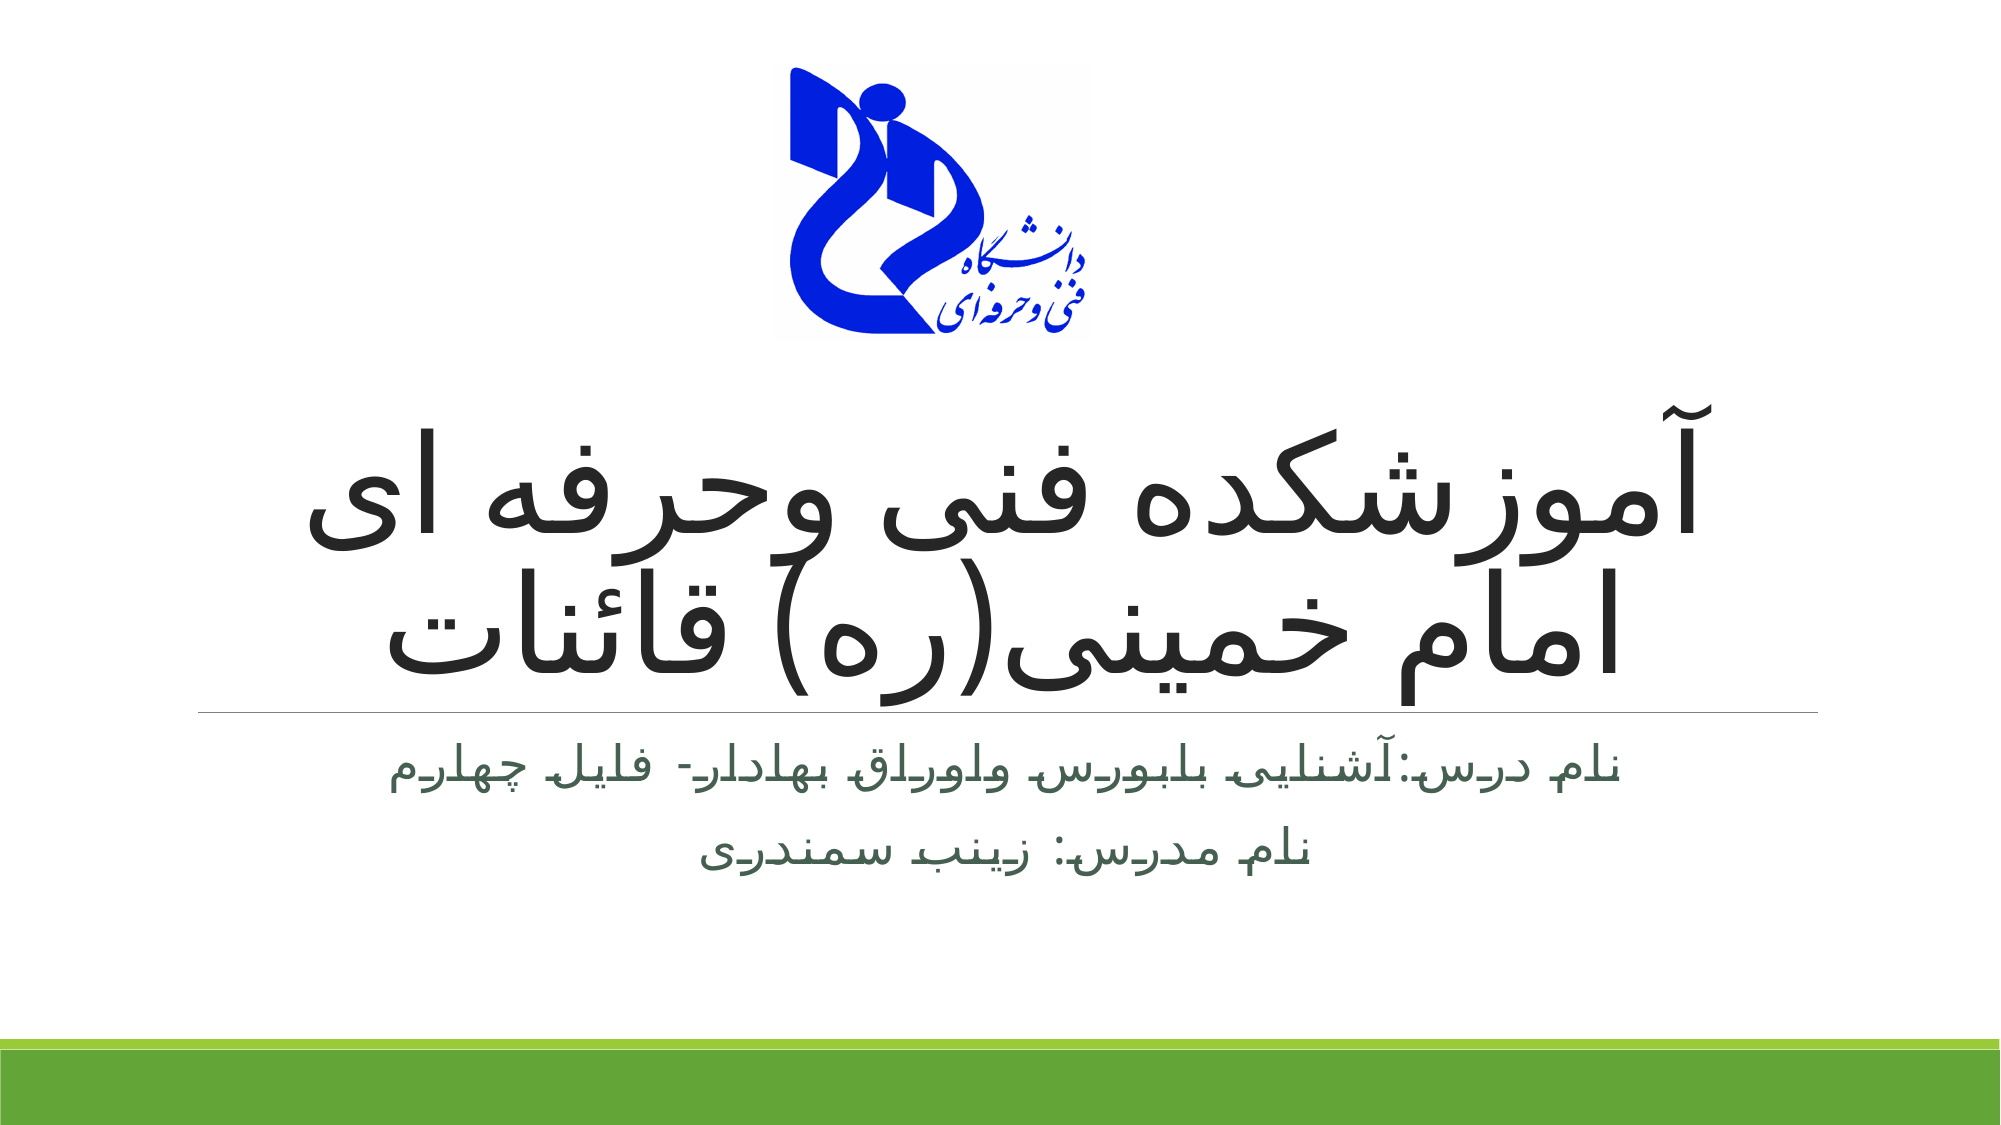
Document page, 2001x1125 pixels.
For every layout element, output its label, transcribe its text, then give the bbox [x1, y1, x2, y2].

subtitle نام درس:آشنایی بابورس واوراق بهادار- فایل چهارم نام مدرس: زینب سمندری [180, 730, 1831, 919]
picture [738, 48, 1127, 358]
title آموزشکده فنی وحرفه ای امام خمینی(ره) قائنات [180, 124, 1830, 710]
